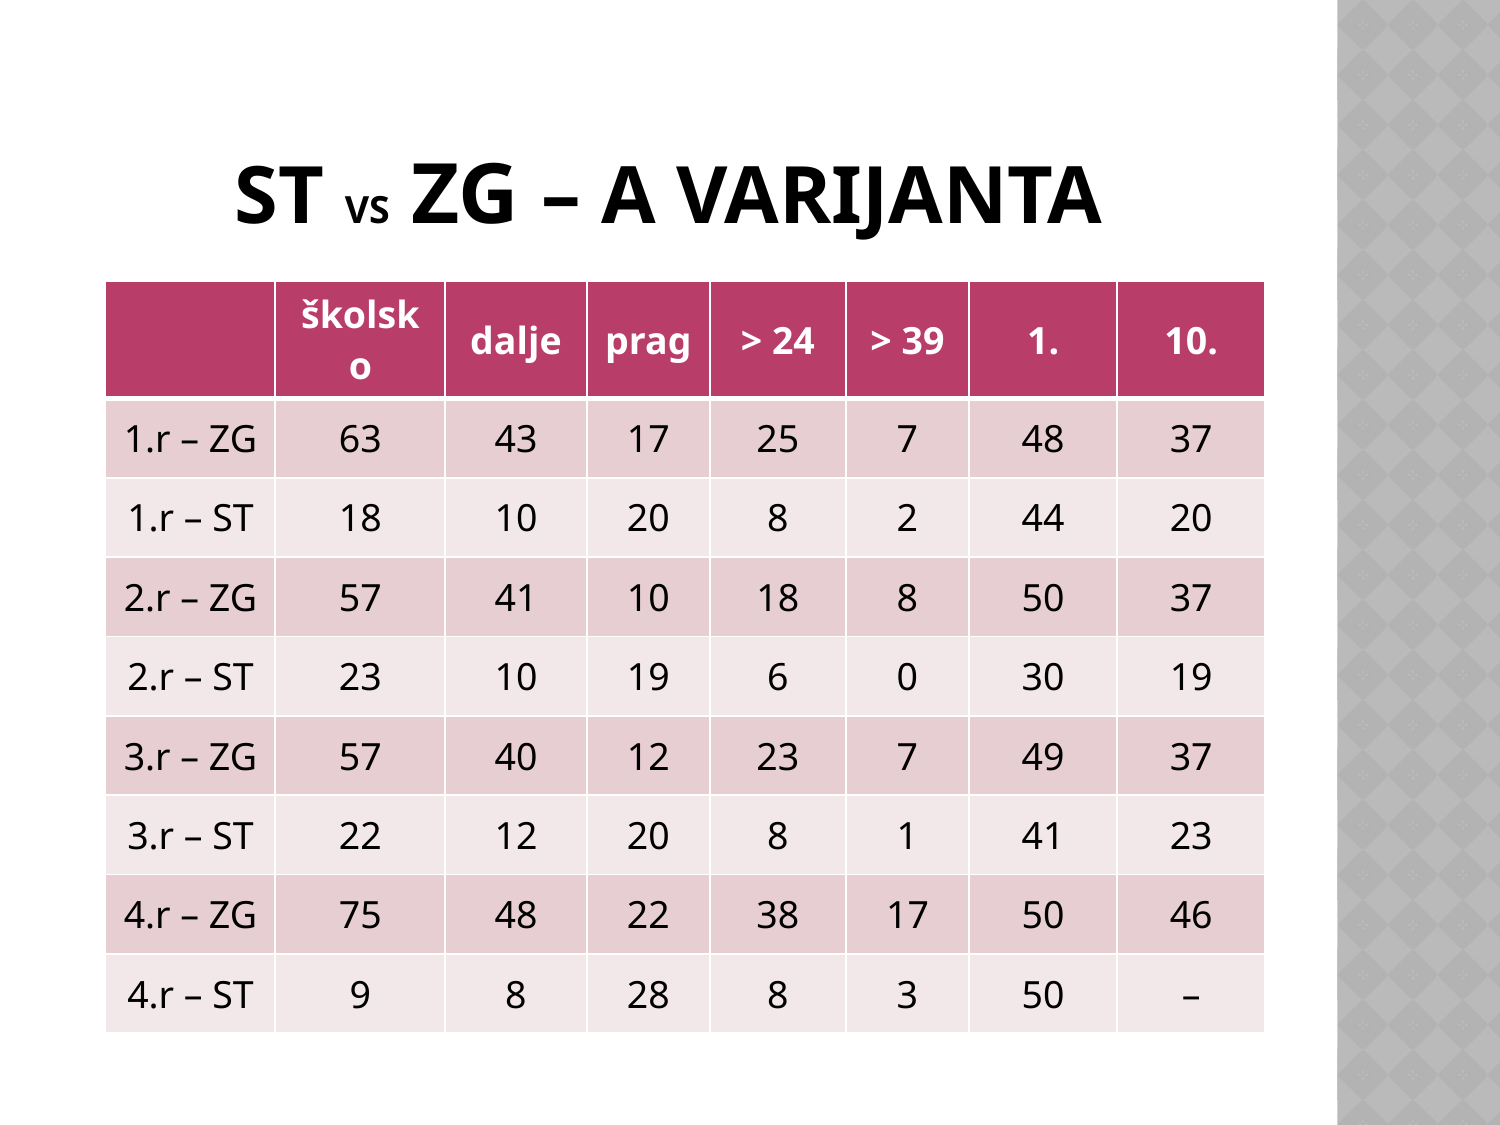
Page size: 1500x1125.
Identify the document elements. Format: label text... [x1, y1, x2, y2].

table_cell 8 [446, 955, 586, 1032]
table_cell 3.r – ST [106, 796, 274, 874]
table_header 10. [1118, 282, 1264, 396]
table_cell 48 [970, 401, 1116, 477]
table_cell 4.r – ST [106, 955, 274, 1032]
table_cell 8 [711, 796, 845, 874]
table_cell 57 [276, 558, 444, 636]
table_cell 75 [276, 875, 444, 953]
table_cell 3 [847, 955, 968, 1032]
table_cell 57 [276, 717, 444, 794]
table_cell 19 [1118, 637, 1264, 715]
table_cell 20 [588, 479, 709, 556]
table_cell 8 [711, 479, 845, 556]
table_header [106, 282, 274, 396]
table_cell 25 [711, 401, 845, 477]
table_cell – [1118, 955, 1264, 1032]
table_cell 1 [847, 796, 968, 874]
table_cell 8 [711, 955, 845, 1032]
table_header dalje [446, 282, 586, 396]
table_cell 41 [970, 796, 1116, 874]
table_cell 44 [970, 479, 1116, 556]
table_cell 1.r – ST [106, 479, 274, 556]
table_header > 24 [711, 282, 845, 396]
table_cell 4.r – ZG [106, 875, 274, 953]
table_cell 50 [970, 955, 1116, 1032]
table_cell 38 [711, 875, 845, 953]
table_cell 37 [1118, 558, 1264, 636]
table_cell 23 [276, 637, 444, 715]
table_cell 2.r – ZG [106, 558, 274, 636]
table_cell 22 [276, 796, 444, 874]
table_cell 7 [847, 401, 968, 477]
table_cell 20 [1118, 479, 1264, 556]
title ST vs ZG – A varijanta [75, 52, 1263, 240]
table_cell 63 [276, 401, 444, 477]
table_cell 17 [847, 875, 968, 953]
table_cell 10 [588, 558, 709, 636]
table_cell 0 [847, 637, 968, 715]
table_cell 40 [446, 717, 586, 794]
table_cell 43 [446, 401, 586, 477]
table_cell 50 [970, 875, 1116, 953]
table_cell 10 [446, 637, 586, 715]
table_cell 2.r – ST [106, 637, 274, 715]
table_cell 48 [446, 875, 586, 953]
table_cell 6 [711, 637, 845, 715]
table_cell 37 [1118, 717, 1264, 794]
table_cell 10 [446, 479, 586, 556]
table_cell 7 [847, 717, 968, 794]
table_cell 37 [1118, 401, 1264, 477]
table_cell 46 [1118, 875, 1264, 953]
table_cell 18 [711, 558, 845, 636]
table_header prag [588, 282, 709, 396]
table_cell 12 [446, 796, 586, 874]
table_cell 3.r – ZG [106, 717, 274, 794]
table_cell 8 [847, 558, 968, 636]
table_cell 2 [847, 479, 968, 556]
table_cell 20 [588, 796, 709, 874]
table_cell 30 [970, 637, 1116, 715]
table_header školsko [276, 282, 444, 396]
table_cell 41 [446, 558, 586, 636]
table_header 1. [970, 282, 1116, 396]
table_cell 17 [588, 401, 709, 477]
table_cell 9 [276, 955, 444, 1032]
table_cell 1.r – ZG [106, 401, 274, 477]
table_cell 19 [588, 637, 709, 715]
table_cell 28 [588, 955, 709, 1032]
table_cell 22 [588, 875, 709, 953]
table_cell 49 [970, 717, 1116, 794]
table_cell 23 [1118, 796, 1264, 874]
table_header > 39 [847, 282, 968, 396]
table_cell 23 [711, 717, 845, 794]
table_cell 50 [970, 558, 1116, 636]
table_cell 12 [588, 717, 709, 794]
table_cell 18 [276, 479, 444, 556]
